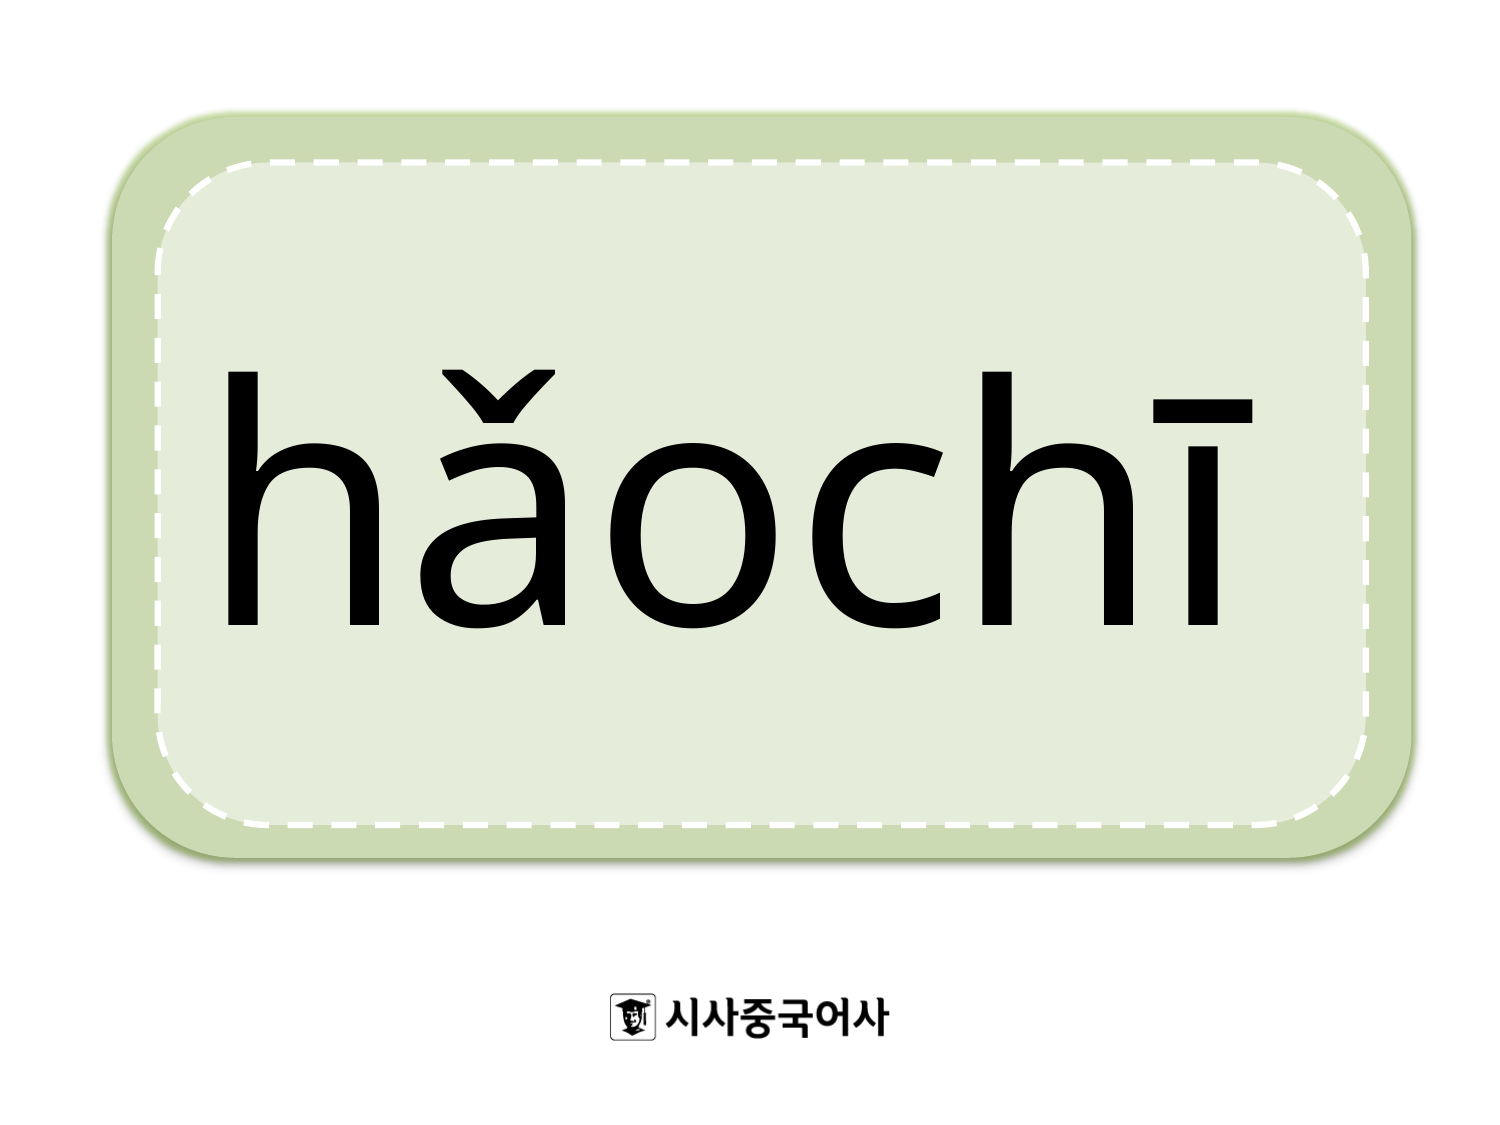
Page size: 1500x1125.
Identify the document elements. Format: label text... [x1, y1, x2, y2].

text_box hǎochī [162, 160, 1371, 824]
picture [602, 987, 898, 1047]
